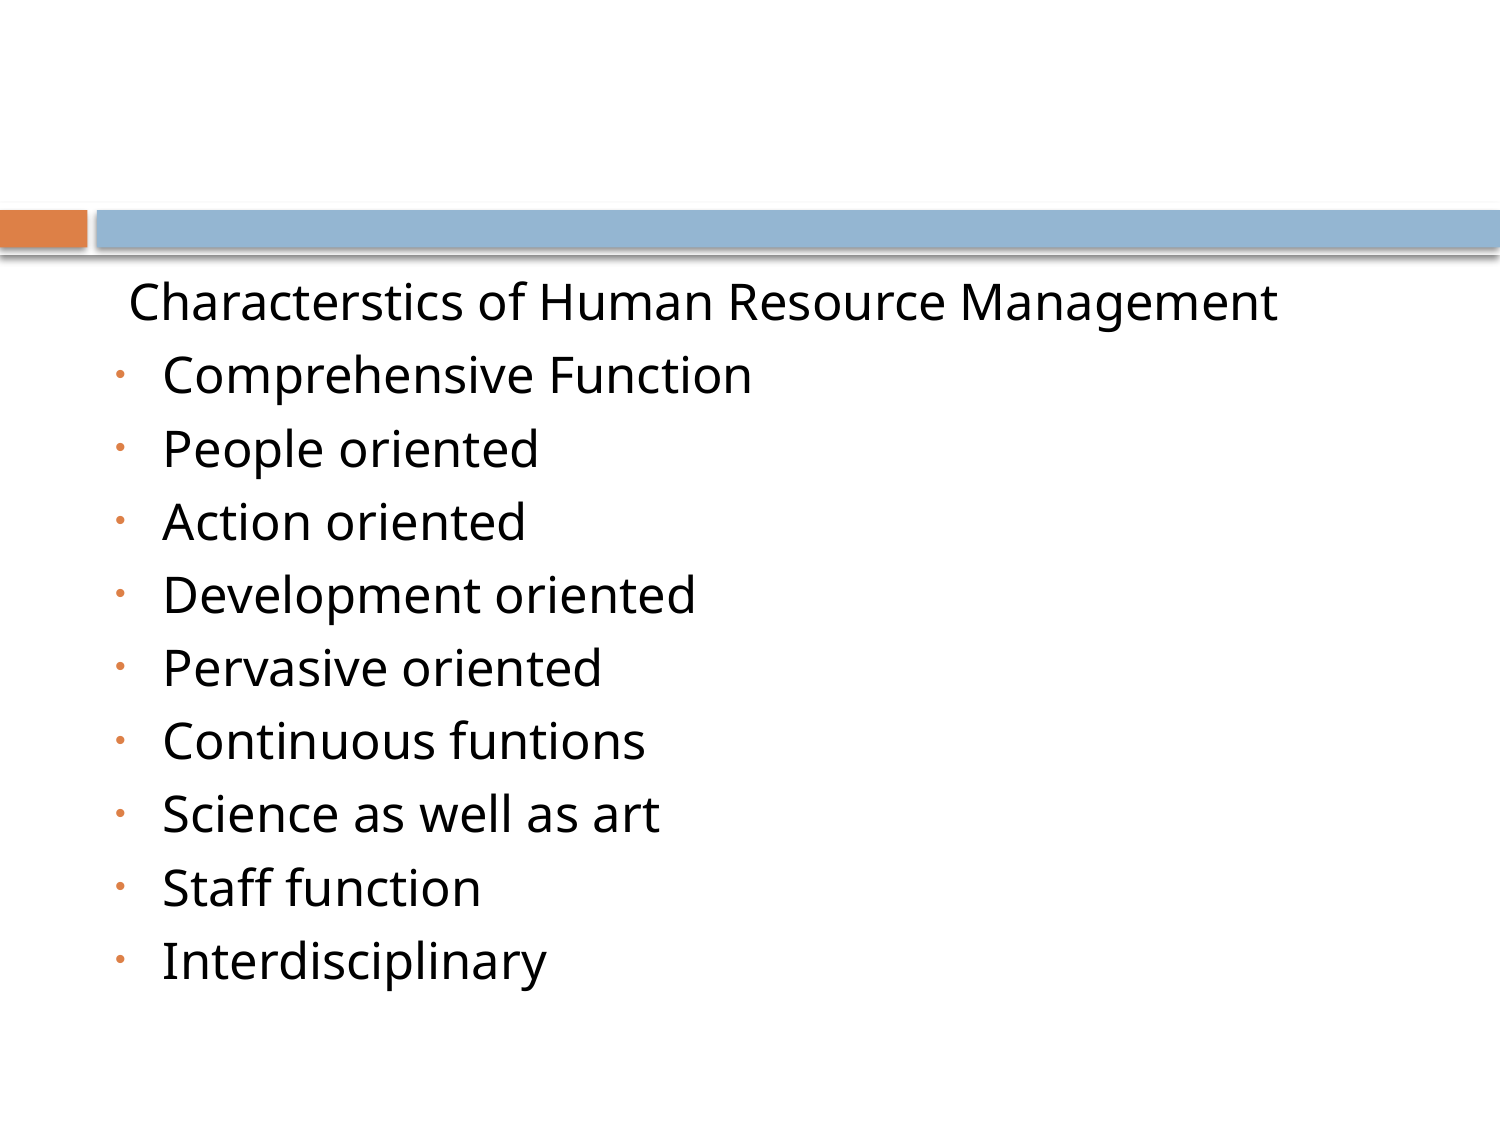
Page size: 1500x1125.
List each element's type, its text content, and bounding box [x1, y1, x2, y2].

list Characterstics of Human Resource Management Comprehensive Function People oriented Action oriented Development oriented Pervasive oriented Continuous funtions Science as well as art Staff function Interdisciplinary [100, 262, 1438, 1000]
